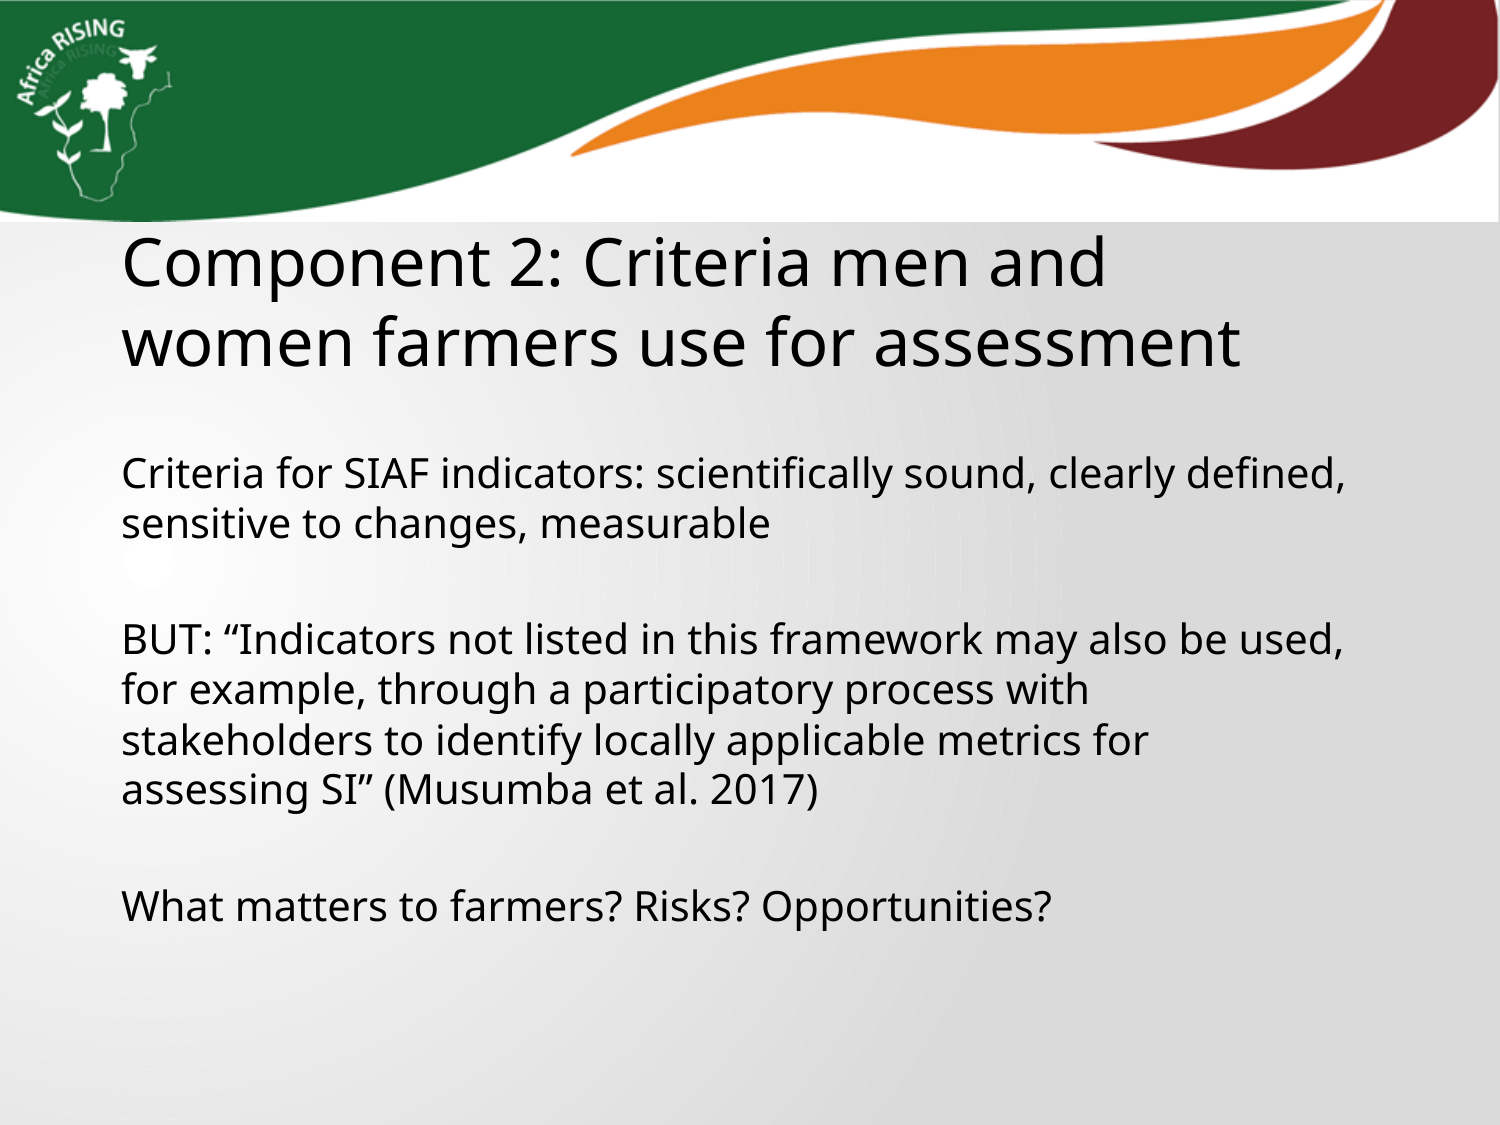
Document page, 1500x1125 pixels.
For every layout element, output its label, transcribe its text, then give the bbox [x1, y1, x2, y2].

picture [0, 0, 1499, 222]
list Component 2: Criteria men and women farmers use for assessment Criteria for SIAF indicators: scientifically sound, clearly defined, sensitive to changes, measurable BUT: “Indicators not listed in this framework may also be used, for example, through a participatory process with stakeholders to identify locally applicable metrics for assessing SI” (Musumba et al. 2017) What matters to farmers? Risks? Opportunities? [87, 212, 1363, 386]
